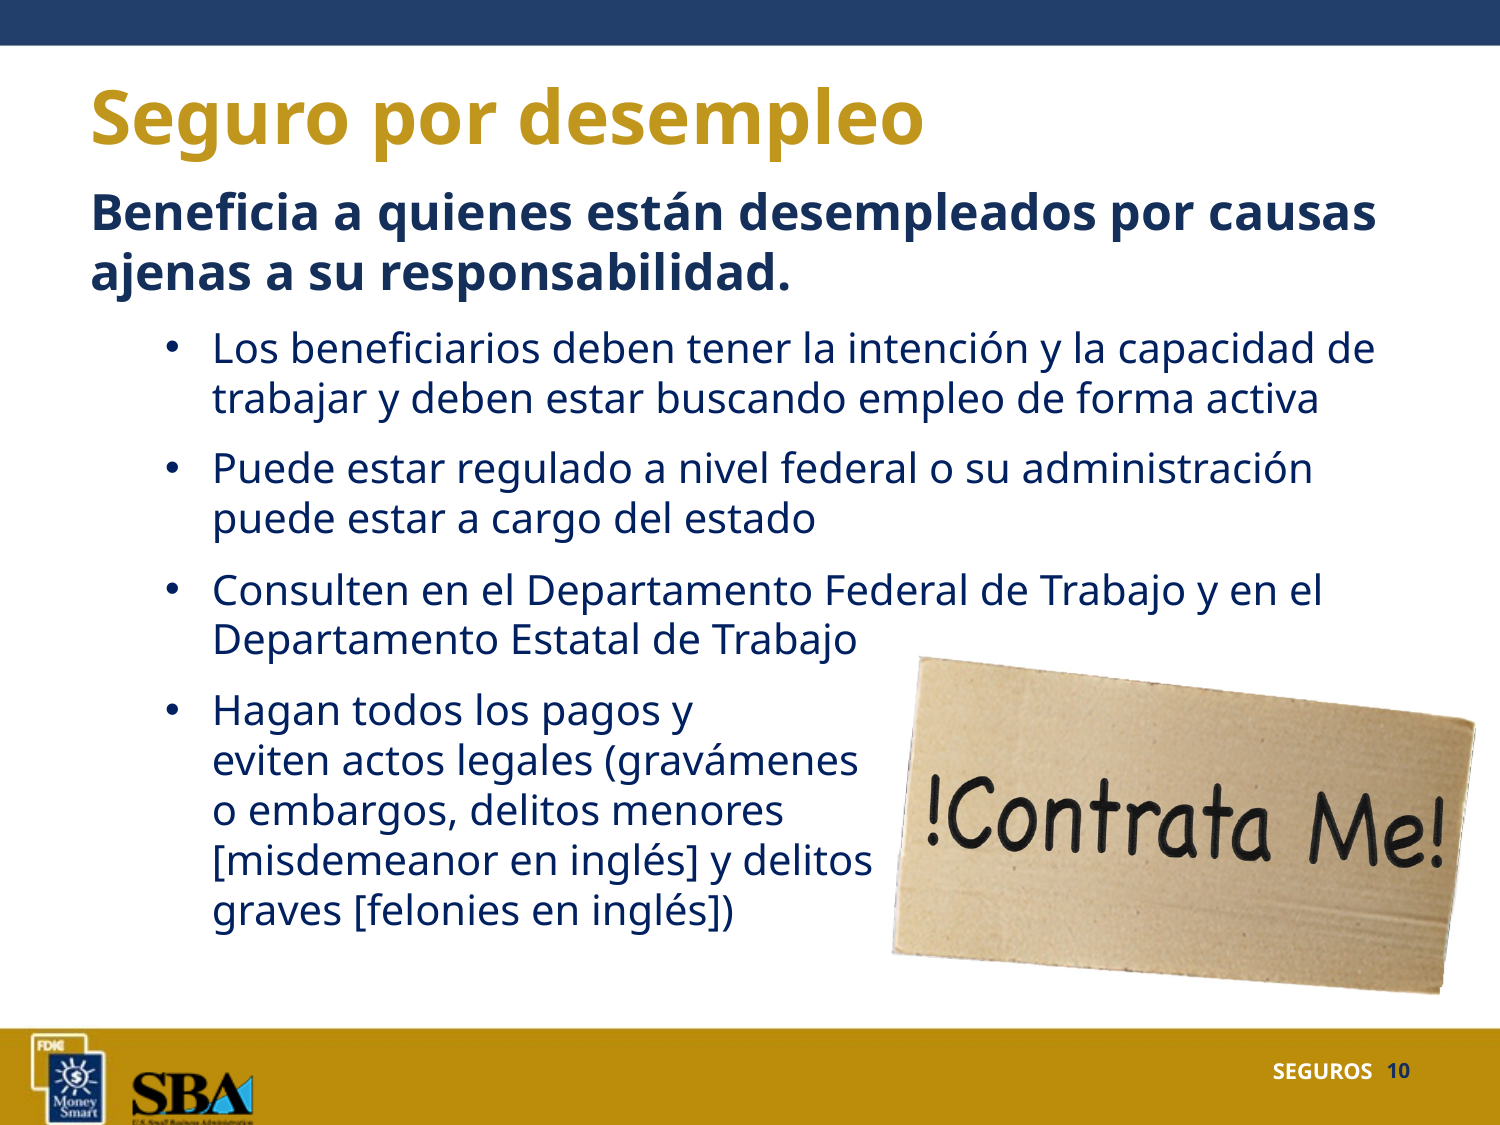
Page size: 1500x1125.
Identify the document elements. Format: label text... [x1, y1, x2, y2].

list Beneficia a quienes están desempleados por causas ajenas a su responsabilidad. Los beneficiarios deben tener la intención y la capacidad de trabajar y deben estar buscando empleo de forma activa Puede estar regulado a nivel federal o su administración puede estar a cargo del estado Consulten en el Departamento Federal de Trabajo y en el Departamento Estatal de Trabajo Hagan todos los pagos y eviten actos legales (gravámenes o embargos, delitos menores [misdemeanor en inglés] y delitos graves [felonies en inglés]) [74, 172, 1426, 1030]
picture [0, 0, 1500, 1125]
title Seguro por desempleo [74, 62, 1426, 163]
